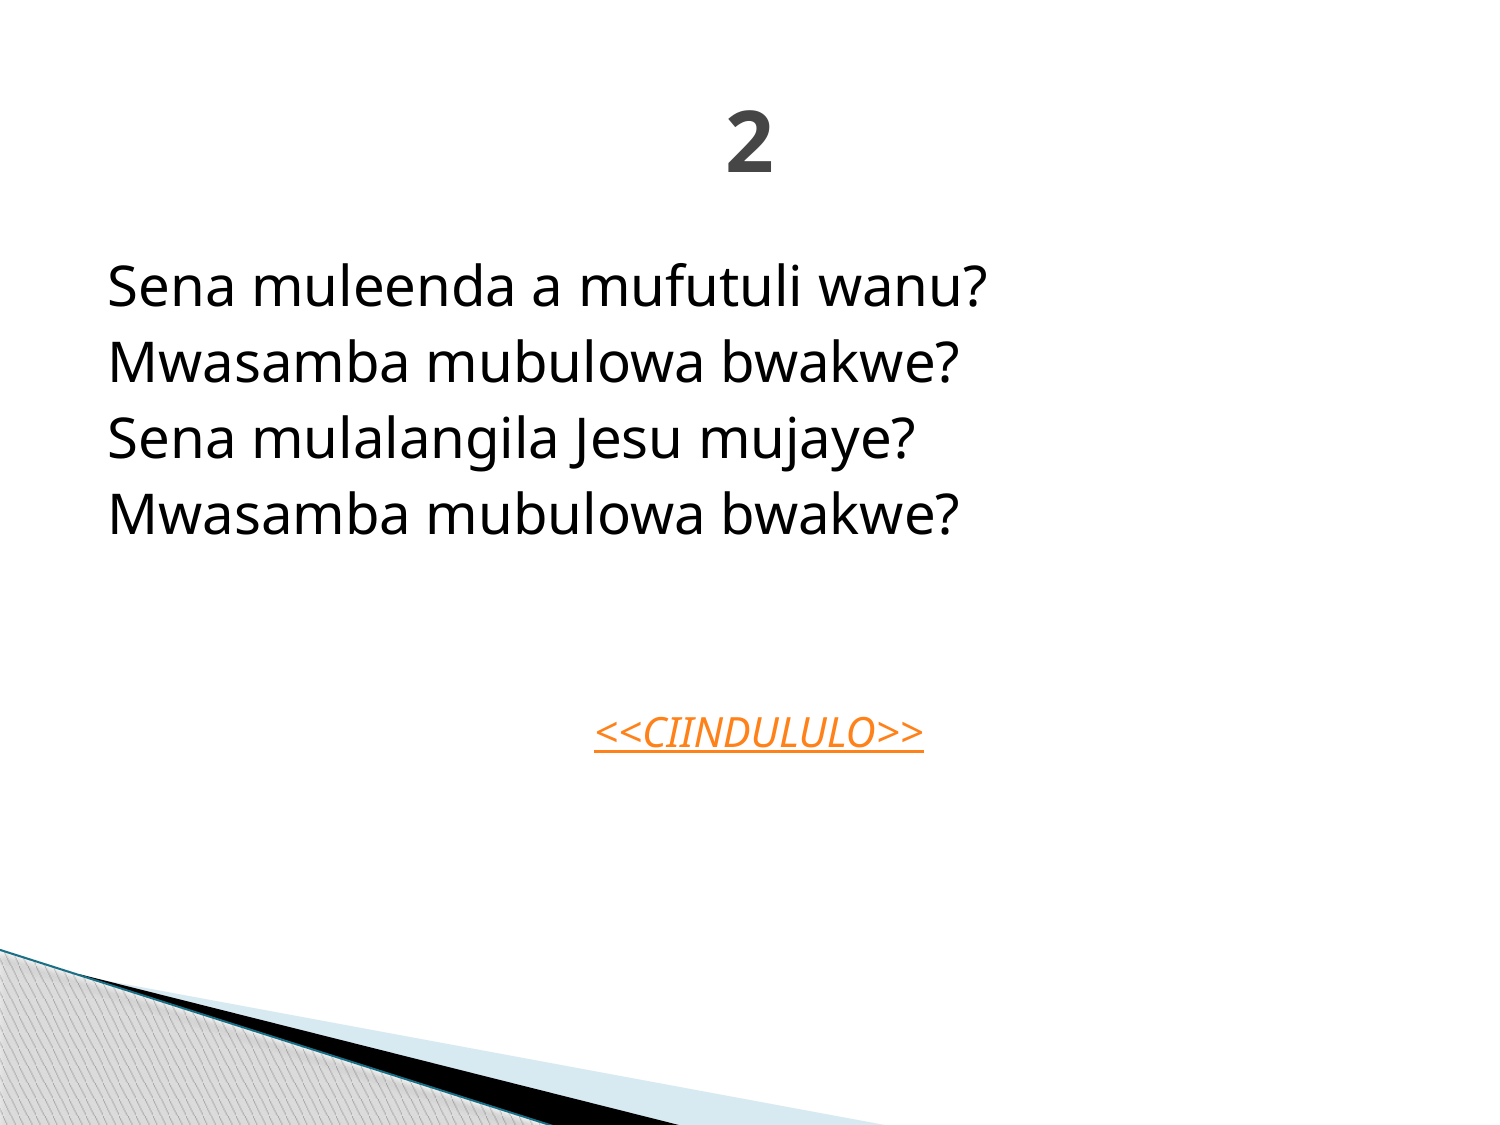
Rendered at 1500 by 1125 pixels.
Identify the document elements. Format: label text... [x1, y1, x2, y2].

title 2 [75, 45, 1425, 233]
list Sena muleenda a mufutuli wanu? Mwasamba mubulowa bwakwe? Sena mulalangila Jesu mujaye? Mwasamba mubulowa bwakwe? <<CIINDULULO>> [75, 243, 1425, 986]
